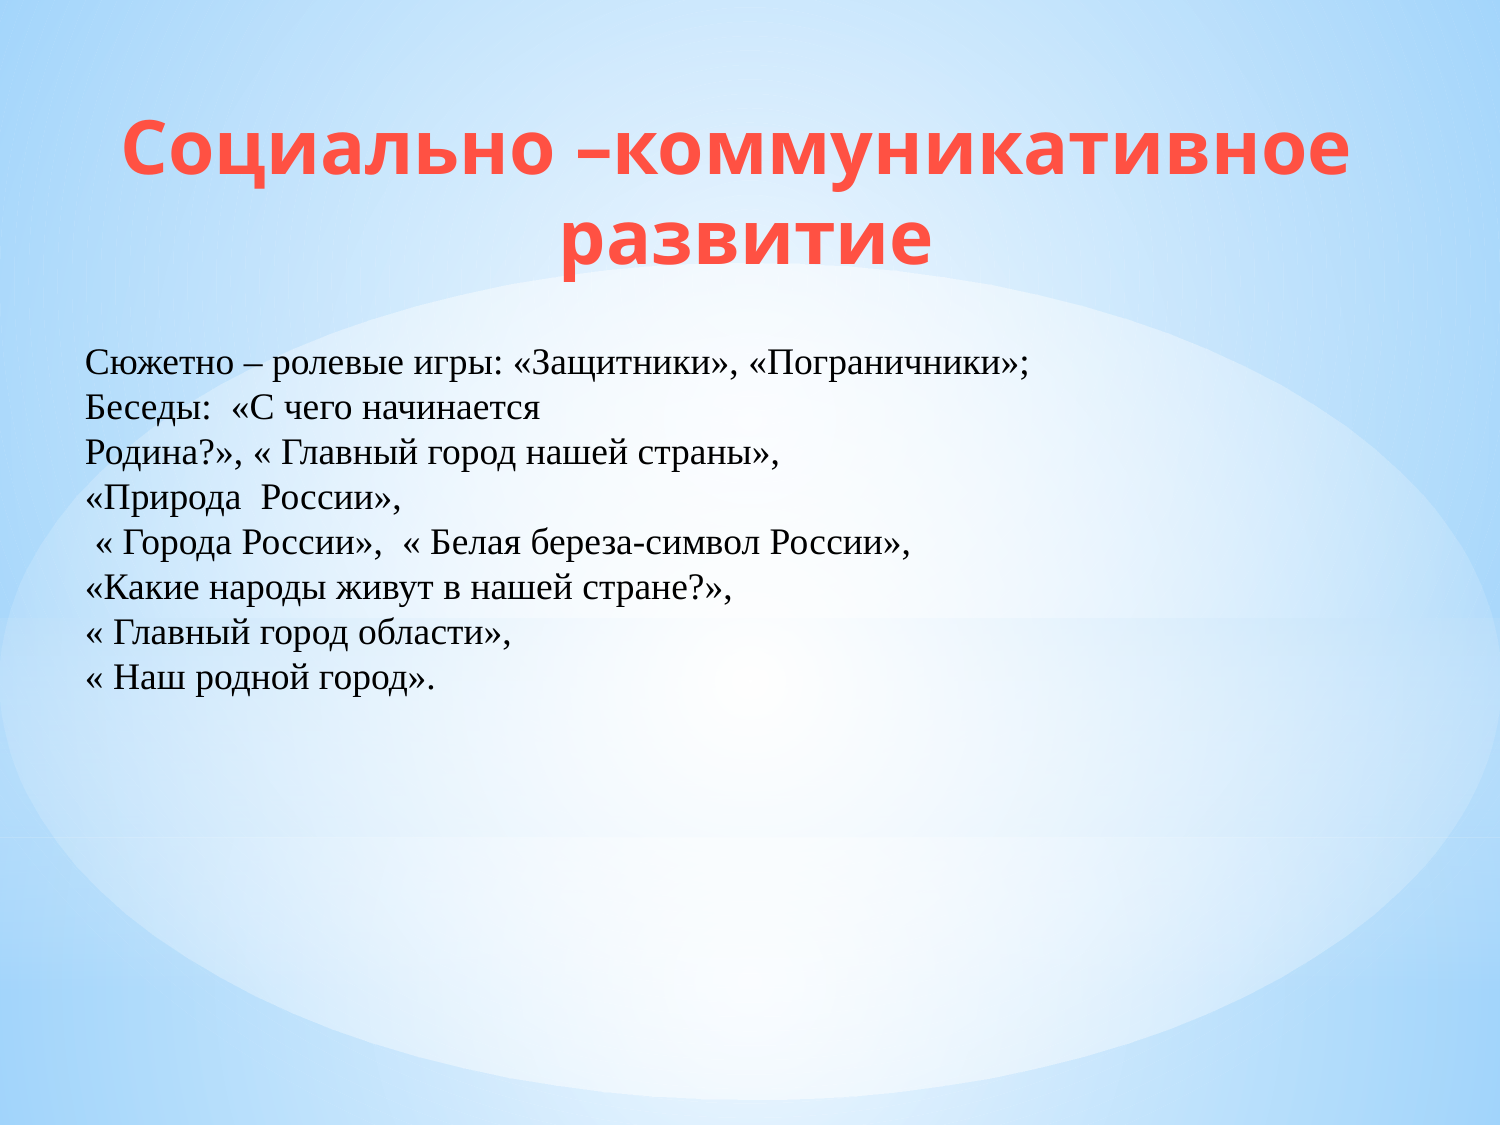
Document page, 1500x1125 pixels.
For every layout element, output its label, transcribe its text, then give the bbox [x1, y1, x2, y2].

text_box Сюжетно – ролевые игры: «Защитники», «Пограничники»; Беседы: «С чего начинается Родина?», « Главный город нашей страны», «Природа России», « Города России», « Белая береза-символ России», «Какие народы живут в нашей стране?», « Главный город области», « Наш родной город». [70, 229, 1453, 705]
text_box Социально –коммуникативное развитие [105, 0, 1388, 229]
